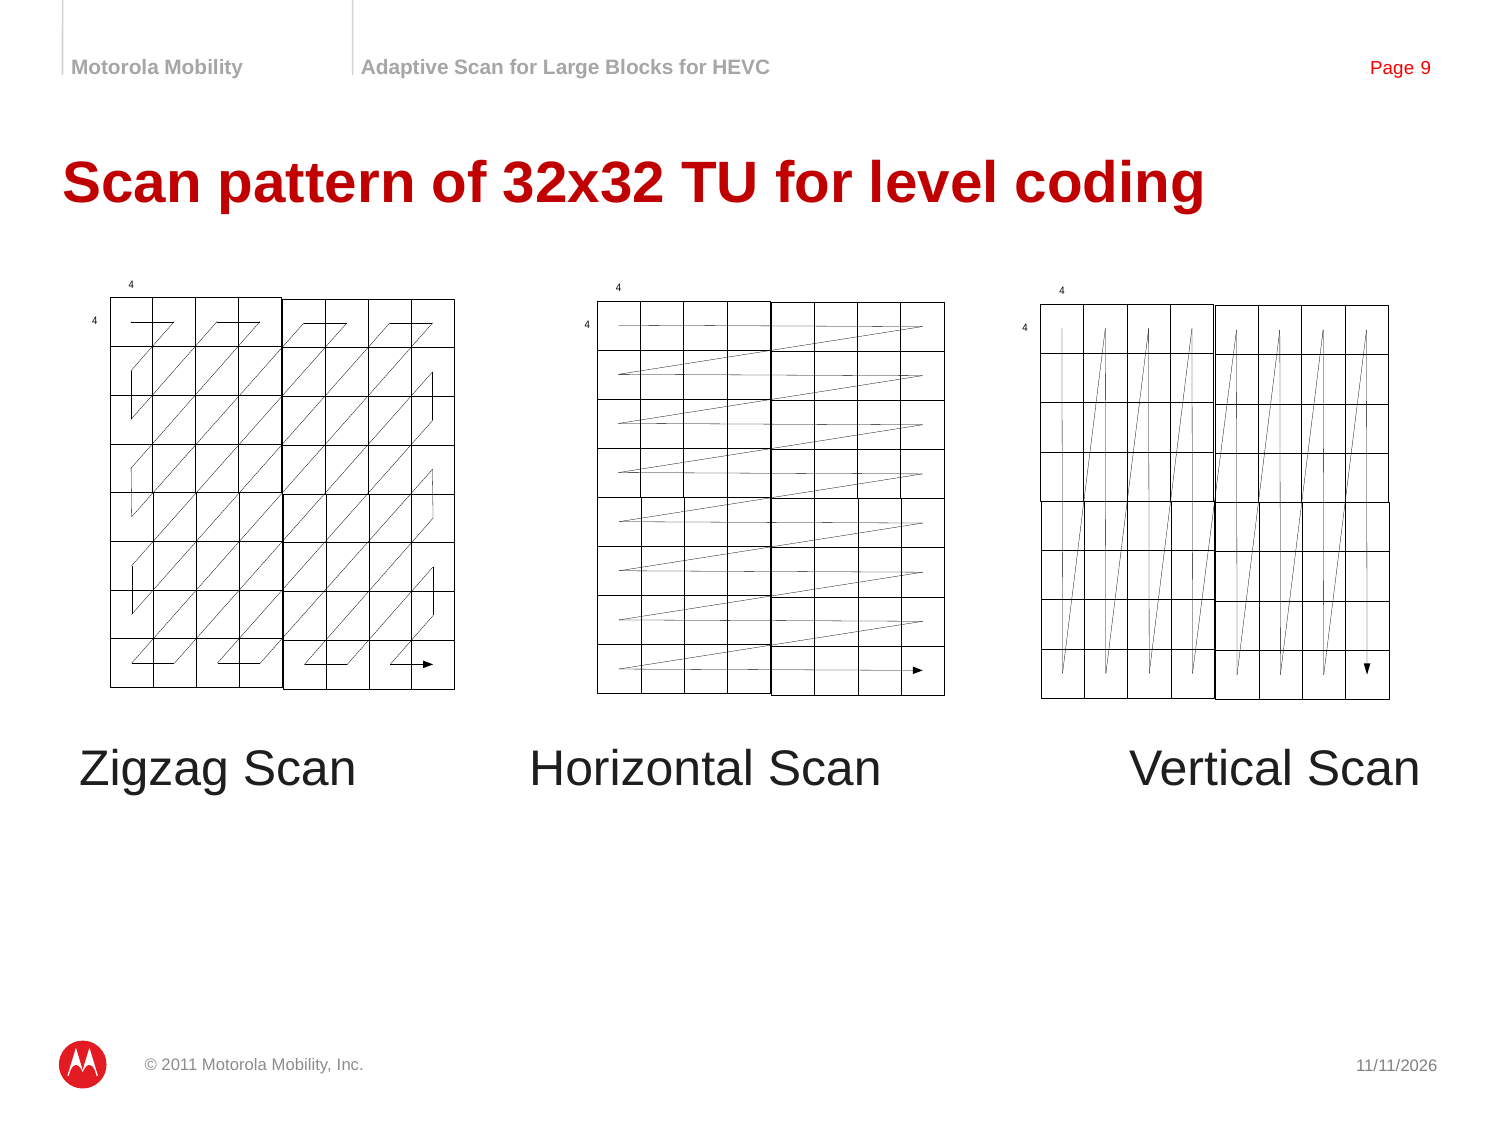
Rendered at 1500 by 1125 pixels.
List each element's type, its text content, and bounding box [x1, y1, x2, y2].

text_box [996, 277, 1391, 702]
title Scan pattern of 32x32 TU for level coding [62, 78, 1439, 215]
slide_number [1347, 1043, 1447, 1087]
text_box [66, 271, 457, 691]
text_box Zigzag Scan Horizontal Scan Vertical Scan [64, 728, 1436, 803]
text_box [553, 274, 947, 697]
footer © 2011 Motorola Mobility, Inc. [129, 1041, 605, 1086]
